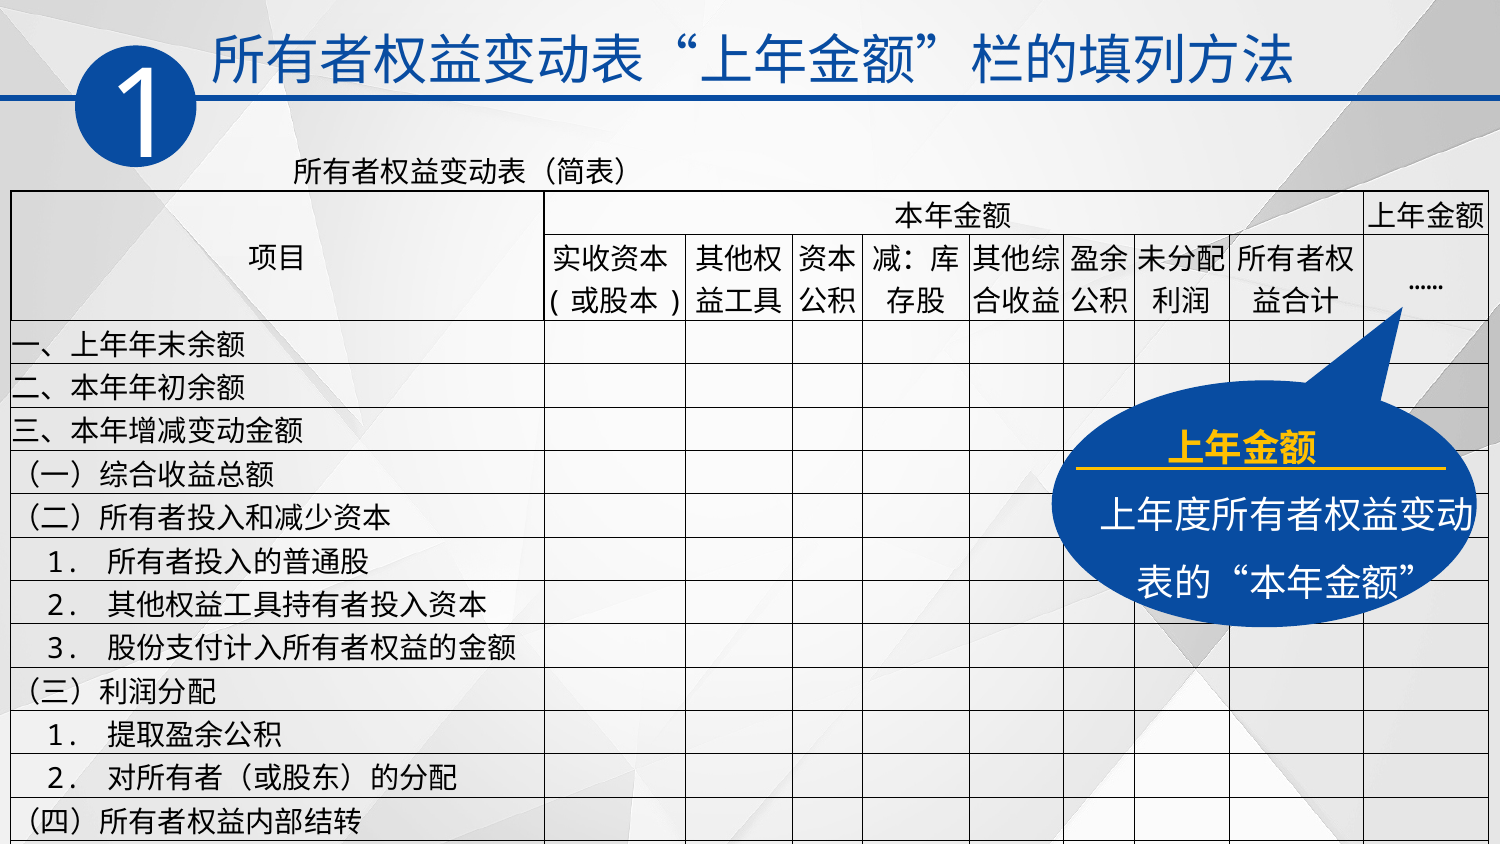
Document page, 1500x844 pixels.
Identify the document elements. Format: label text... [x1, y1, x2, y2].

table_cell [1064, 321, 1134, 363]
table_cell [863, 494, 969, 537]
table_cell [1230, 636, 1363, 667]
table_cell [863, 451, 969, 493]
table_cell （四）所有者权益内部结转 [11, 798, 544, 840]
table_cell [863, 321, 969, 363]
table_cell [970, 798, 1063, 840]
table_cell [793, 451, 862, 493]
table_cell [863, 754, 969, 797]
table_cell [793, 581, 862, 623]
table_cell [686, 364, 792, 407]
table_cell （一）综合收益总额 [11, 451, 544, 493]
table_cell [686, 408, 792, 450]
table_cell [793, 798, 862, 840]
table_cell [970, 711, 1063, 753]
table_cell [1390, 321, 1488, 363]
table_cell [1064, 754, 1134, 797]
table_cell [545, 624, 685, 667]
text_box 1 [84, 45, 203, 97]
table_cell [970, 668, 1063, 710]
table_cell [793, 494, 862, 537]
table_cell [545, 668, 685, 710]
table_cell [863, 711, 969, 753]
table_cell [686, 494, 792, 537]
table_cell 实收资本(或股本) [545, 235, 685, 320]
table_cell [793, 408, 862, 450]
table_cell [970, 624, 1063, 667]
picture [0, 101, 84, 844]
table_cell [545, 364, 685, 407]
table_cell [970, 581, 1046, 623]
table_cell [970, 321, 1063, 363]
table_cell [793, 364, 862, 407]
table_cell [1064, 798, 1134, 840]
table_cell [970, 451, 1046, 493]
table_cell [686, 538, 792, 580]
table_cell 2. 对所有者（或股东）的分配 [11, 754, 544, 797]
table_cell [1230, 711, 1363, 753]
table_cell …… [1364, 235, 1488, 320]
table_cell [1135, 636, 1229, 667]
table_cell 项目 [12, 192, 543, 320]
table_cell [1230, 668, 1363, 710]
table_cell [545, 451, 685, 493]
table_cell [1135, 321, 1229, 363]
table_cell 本年金额 [545, 192, 1363, 234]
table_cell [1064, 711, 1134, 753]
table_cell [970, 364, 1063, 407]
table_cell [1364, 636, 1488, 667]
table_cell [1364, 321, 1383, 336]
table_cell [793, 624, 862, 667]
table_cell [545, 581, 685, 623]
table_cell 未分配利润 [1135, 235, 1229, 320]
table_cell 上年金额 [1364, 192, 1488, 234]
table_cell [793, 754, 862, 797]
table_cell [970, 494, 1046, 537]
table_cell [1364, 798, 1488, 840]
table_cell [1135, 798, 1229, 840]
table_cell 三、本年增减变动金额 [11, 408, 544, 450]
table_cell [863, 668, 969, 710]
table_cell [545, 494, 685, 537]
table_cell [970, 538, 1046, 580]
table_cell [863, 798, 969, 840]
table_cell [545, 538, 685, 580]
table_cell [863, 364, 969, 407]
table_cell [1364, 754, 1488, 797]
table_cell [793, 668, 862, 710]
table_cell [1364, 711, 1488, 753]
table_cell [545, 321, 685, 363]
text_box 1 [84, 107, 203, 148]
table_cell [686, 321, 792, 363]
table_cell [970, 408, 1046, 450]
table_cell [1230, 364, 1328, 378]
table_cell [545, 798, 685, 840]
table_cell [1230, 754, 1363, 797]
table_cell [793, 321, 862, 363]
table_cell [863, 538, 969, 580]
table_cell [1230, 798, 1363, 840]
table_cell [545, 754, 685, 797]
table_cell （二）所有者投入和减少资本 [11, 494, 544, 537]
table_cell [1364, 668, 1488, 710]
text_box [75, 107, 84, 138]
text_box 所有者权益变动表“上年金额”栏的填列方法 [198, 24, 1407, 91]
table_cell [686, 668, 792, 710]
table_cell [970, 754, 1063, 797]
table_cell [863, 408, 969, 450]
table_header 所有者权益变动表（简表） [11, 148, 1489, 190]
table_cell [1064, 636, 1134, 667]
table_cell [1135, 754, 1229, 797]
table_cell 1. 提取盈余公积 [11, 711, 544, 753]
table_cell [1230, 321, 1363, 363]
table_cell 其他权益工具 [686, 235, 792, 320]
table_cell 二、本年年初余额 [11, 364, 544, 407]
table_cell [545, 408, 685, 450]
table_cell 一、上年年末余额 [11, 321, 544, 363]
table_cell [1135, 364, 1229, 378]
table_cell [1064, 668, 1134, 710]
table_cell 所有者权益合计 [1230, 235, 1363, 320]
table_cell [1135, 711, 1229, 753]
table_cell 2. 其他权益工具持有者投入资本 [11, 581, 544, 623]
table_cell 1. 所有者投入的普通股 [11, 538, 544, 580]
picture [203, 101, 1500, 844]
table_cell [545, 711, 685, 753]
table_cell [686, 711, 792, 753]
table_cell [686, 798, 792, 840]
table_cell [1387, 364, 1488, 378]
table_cell （三）利润分配 [11, 668, 544, 710]
table_cell [793, 538, 862, 580]
table_cell [1064, 364, 1134, 378]
table_cell [686, 581, 792, 623]
table_cell [793, 711, 862, 753]
table_cell [1135, 668, 1229, 710]
table_cell 盈余公积 [1064, 235, 1134, 320]
table_cell [686, 754, 792, 797]
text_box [1051, 379, 1499, 628]
picture [0, 0, 1500, 95]
text_box [75, 74, 84, 97]
table_cell [686, 624, 792, 667]
table_cell [686, 451, 792, 493]
table_cell 3. 股份支付计入所有者权益的金额 [11, 624, 544, 667]
table_cell 其他综合收益 [970, 235, 1063, 320]
table_cell 减：库存股 [863, 235, 969, 320]
table_cell [863, 624, 969, 667]
table_cell 资本公积 [793, 235, 862, 320]
table_cell [863, 581, 969, 623]
